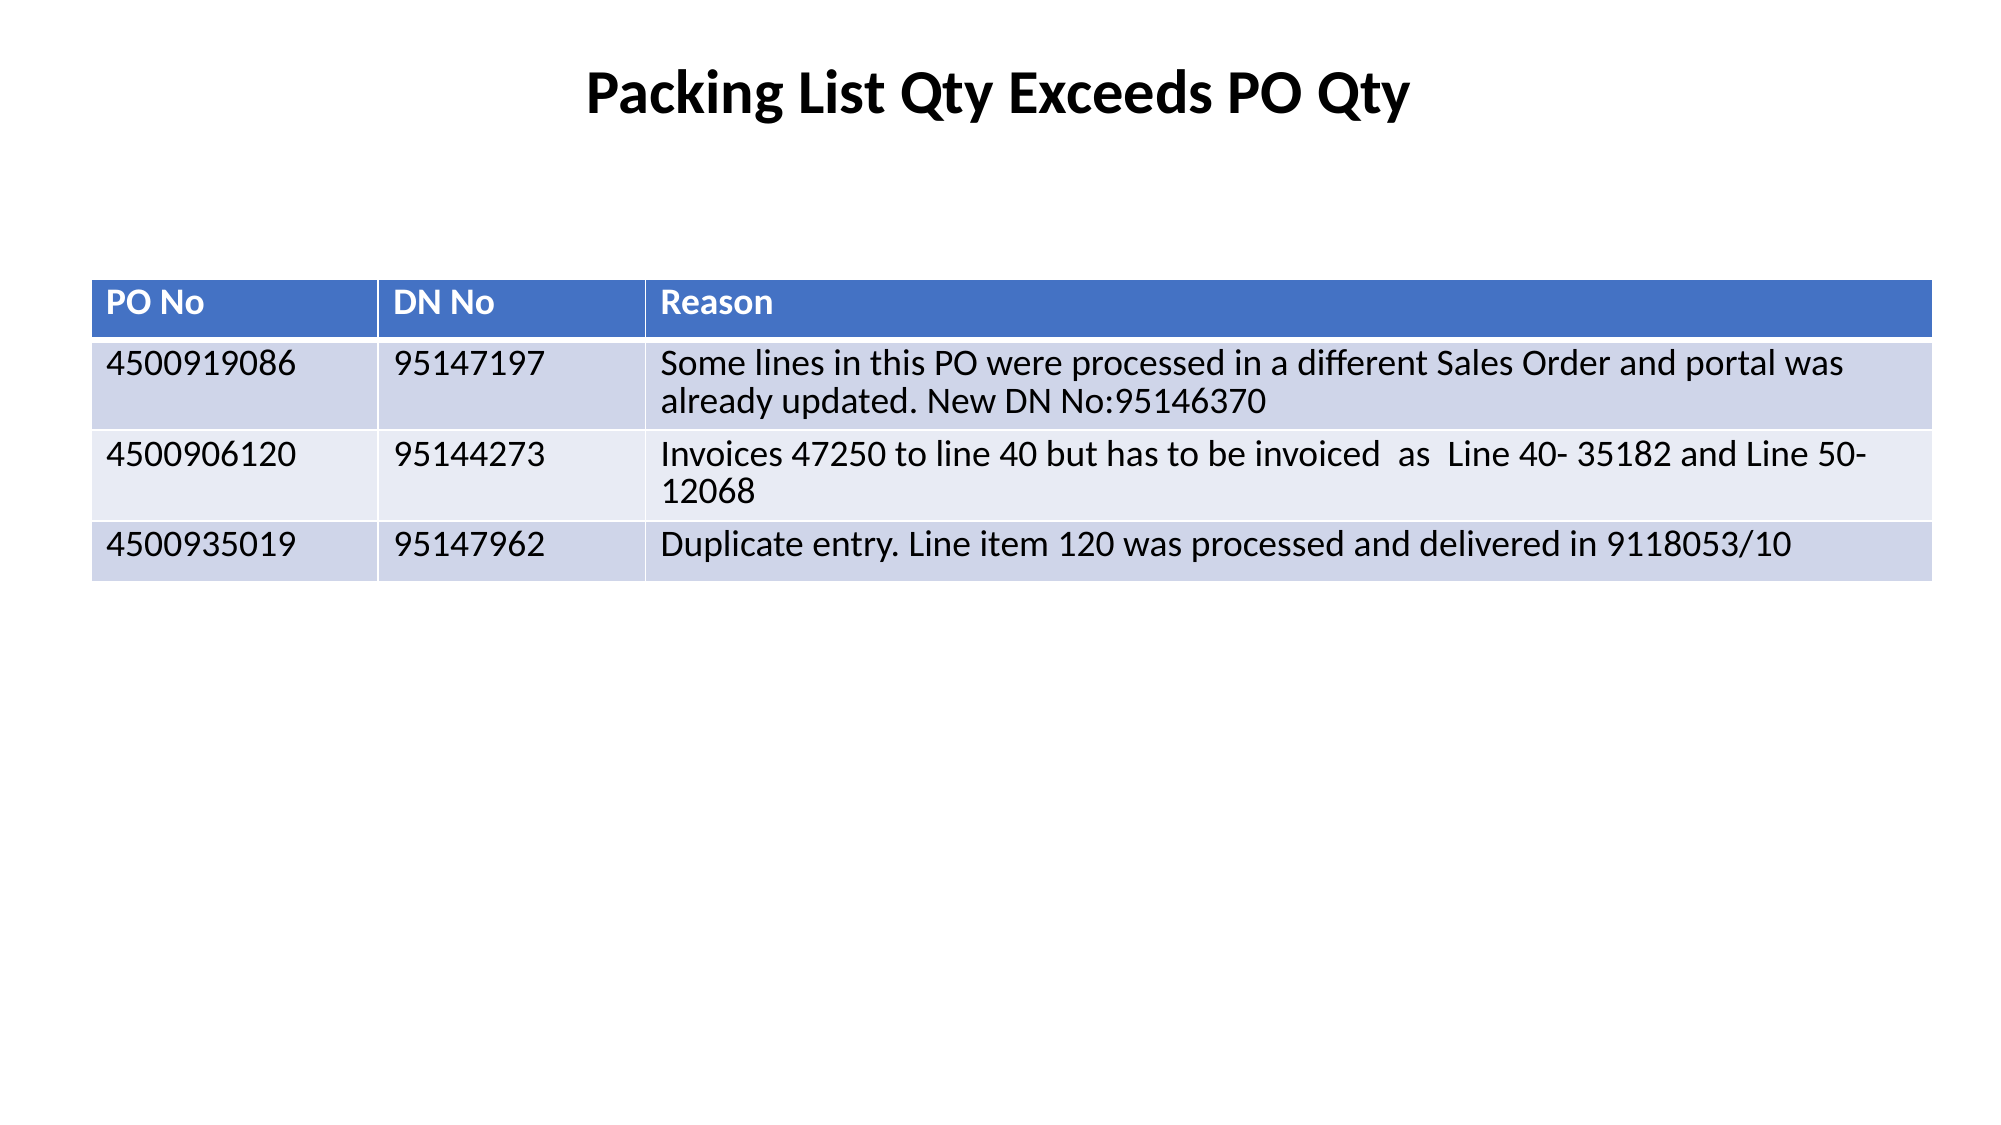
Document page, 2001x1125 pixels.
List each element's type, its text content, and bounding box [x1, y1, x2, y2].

table_cell 95147962 [379, 522, 645, 581]
table_cell 4500919086 [92, 343, 377, 429]
table_cell Duplicate entry. Line item 120 was processed and delivered in 9118053/10 [646, 522, 1932, 581]
table_cell 95144273 [379, 431, 645, 520]
table_cell Invoices 47250 to line 40 but has to be invoiced as Line 40- 35182 and Line 50- 12068 [646, 431, 1932, 520]
table_header PO No [92, 280, 377, 337]
table_cell 95147197 [379, 343, 645, 429]
subtitle Packing List Qty Exceeds PO Qty [249, 51, 1750, 135]
table_cell 4500935019 [92, 522, 377, 581]
table_header DN No [379, 280, 645, 337]
table_cell Some lines in this PO were processed in a different Sales Order and portal was already updated. New DN No:95146370 [646, 343, 1932, 429]
table_header Reason [646, 280, 1932, 337]
table_cell 4500906120 [92, 431, 377, 520]
